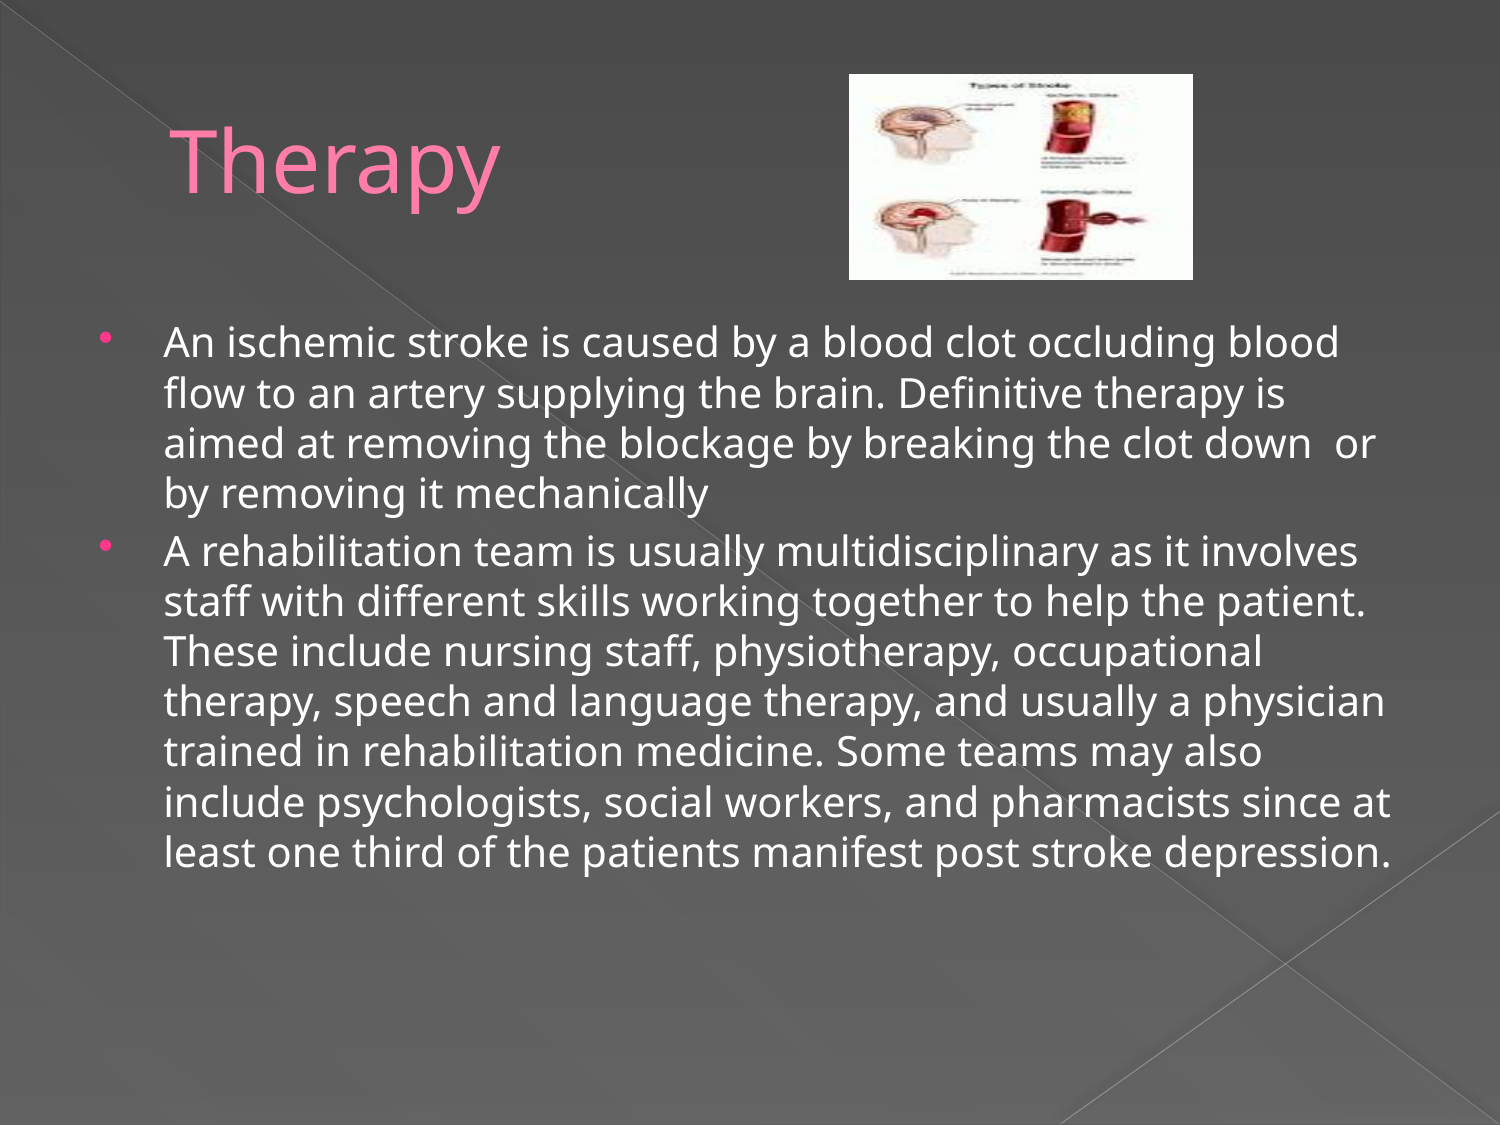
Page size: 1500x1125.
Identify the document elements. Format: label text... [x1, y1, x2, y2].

title Therapy [75, 43, 1425, 274]
picture [849, 74, 1193, 280]
list An ischemic stroke is caused by a blood clot occluding blood flow to an artery supplying the brain. Definitive therapy is aimed at removing the blockage by breaking the clot down or by removing it mechanically A rehabilitation team is usually multidisciplinary as it involves staff with different skills working together to help the patient. These include nursing staff, physiotherapy, occupational therapy, speech and language therapy, and usually a physician trained in rehabilitation medicine. Some teams may also include psychologists, social workers, and pharmacists since at least one third of the patients manifest post stroke depression. [75, 308, 1425, 1059]
